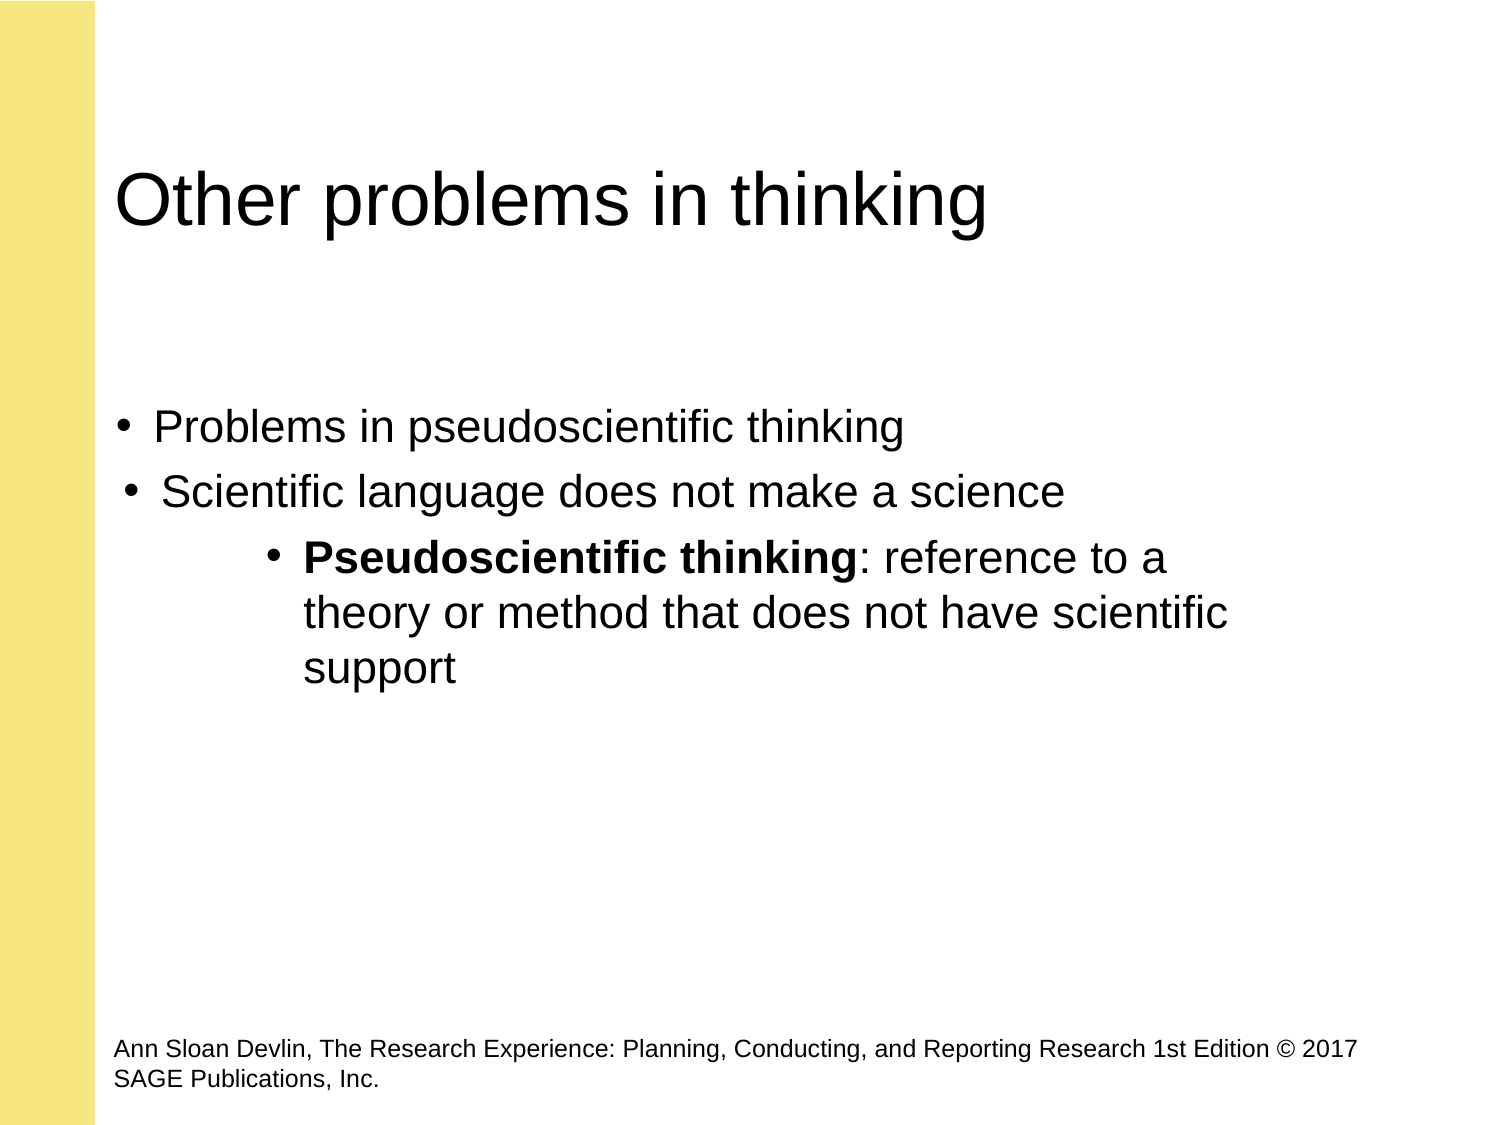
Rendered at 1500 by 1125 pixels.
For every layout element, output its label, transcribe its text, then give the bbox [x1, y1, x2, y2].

list Problems in pseudoscientific thinking Scientific language does not make a science Pseudoscientific thinking: reference to a theory or method that does not have scientific support [100, 389, 1294, 713]
picture [0, 1, 96, 1125]
title Other problems in thinking [99, 146, 1027, 257]
